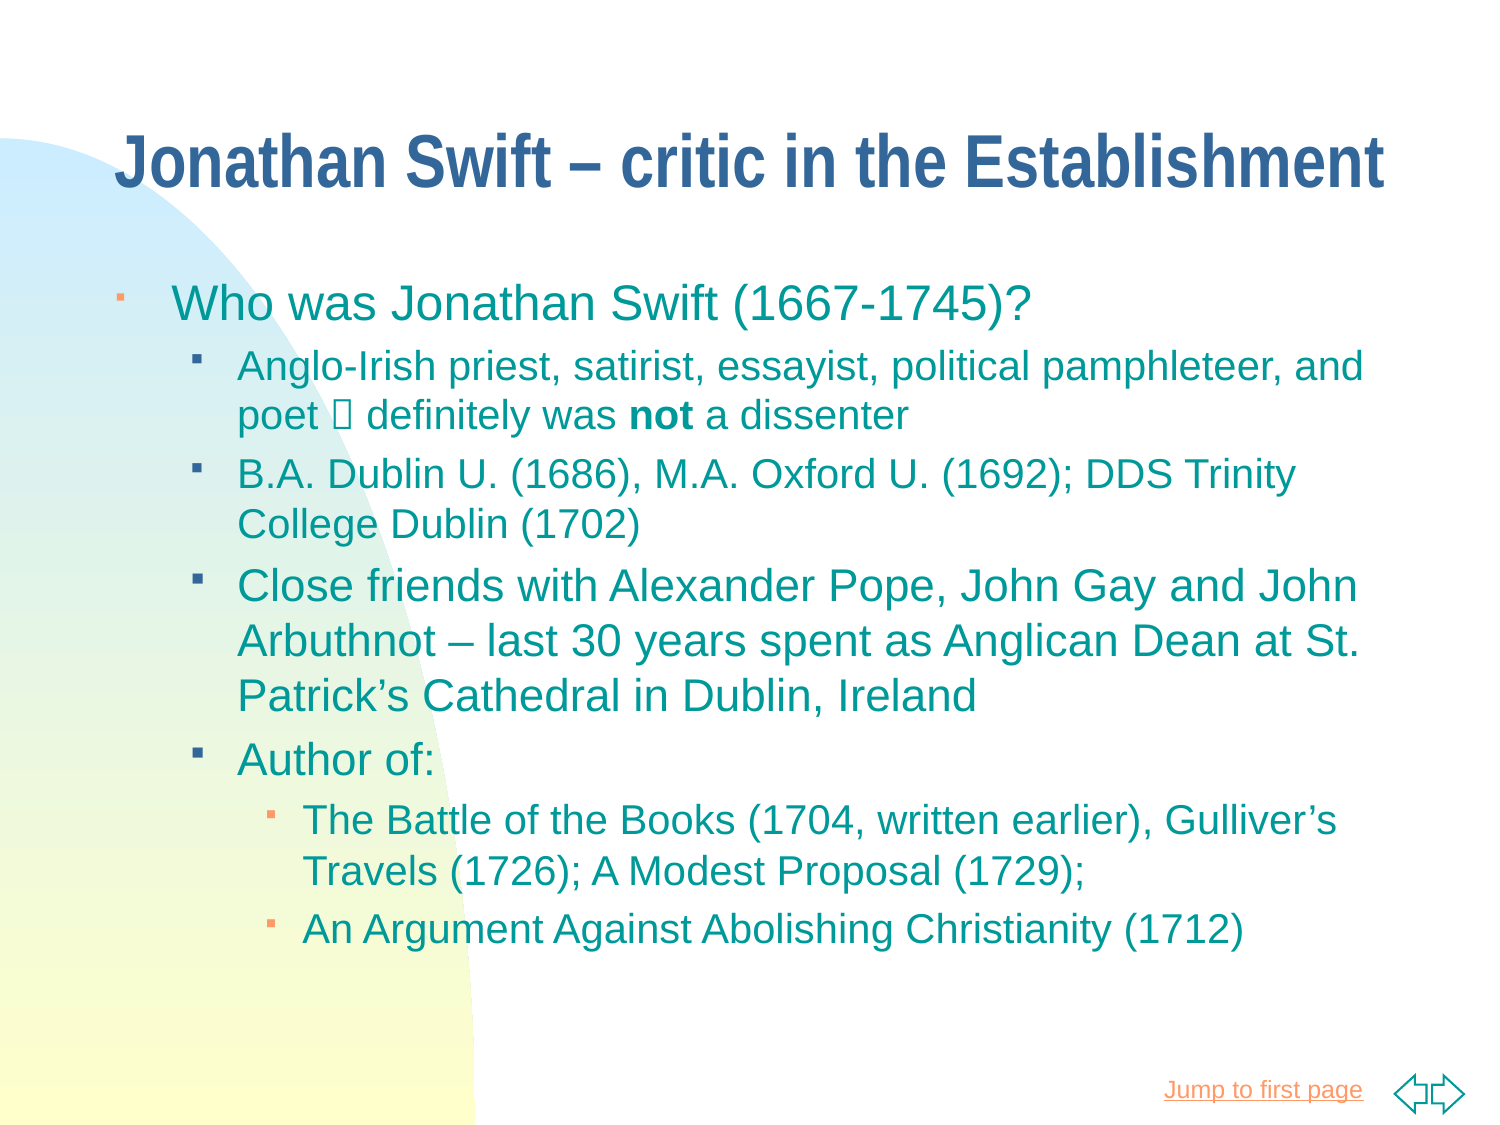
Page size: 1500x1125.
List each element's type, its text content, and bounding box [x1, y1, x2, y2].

title Jonathan Swift – critic in the Establishment [99, 99, 1463, 238]
list Who was Jonathan Swift (1667-1745)? Anglo-Irish priest, satirist, essayist, political pamphleteer, and poet  definitely was not a dissenter B.A. Dublin U. (1686), M.A. Oxford U. (1692); DDS Trinity College Dublin (1702) Close friends with Alexander Pope, John Gay and John Arbuthnot – last 30 years spent as Anglican Dean at St. Patrick’s Cathedral in Dublin, Ireland Author of: The Battle of the Books (1704, written earlier), Gulliver’s Travels (1726); A Modest Proposal (1729); An Argument Against Abolishing Christianity (1712) [99, 262, 1463, 1013]
